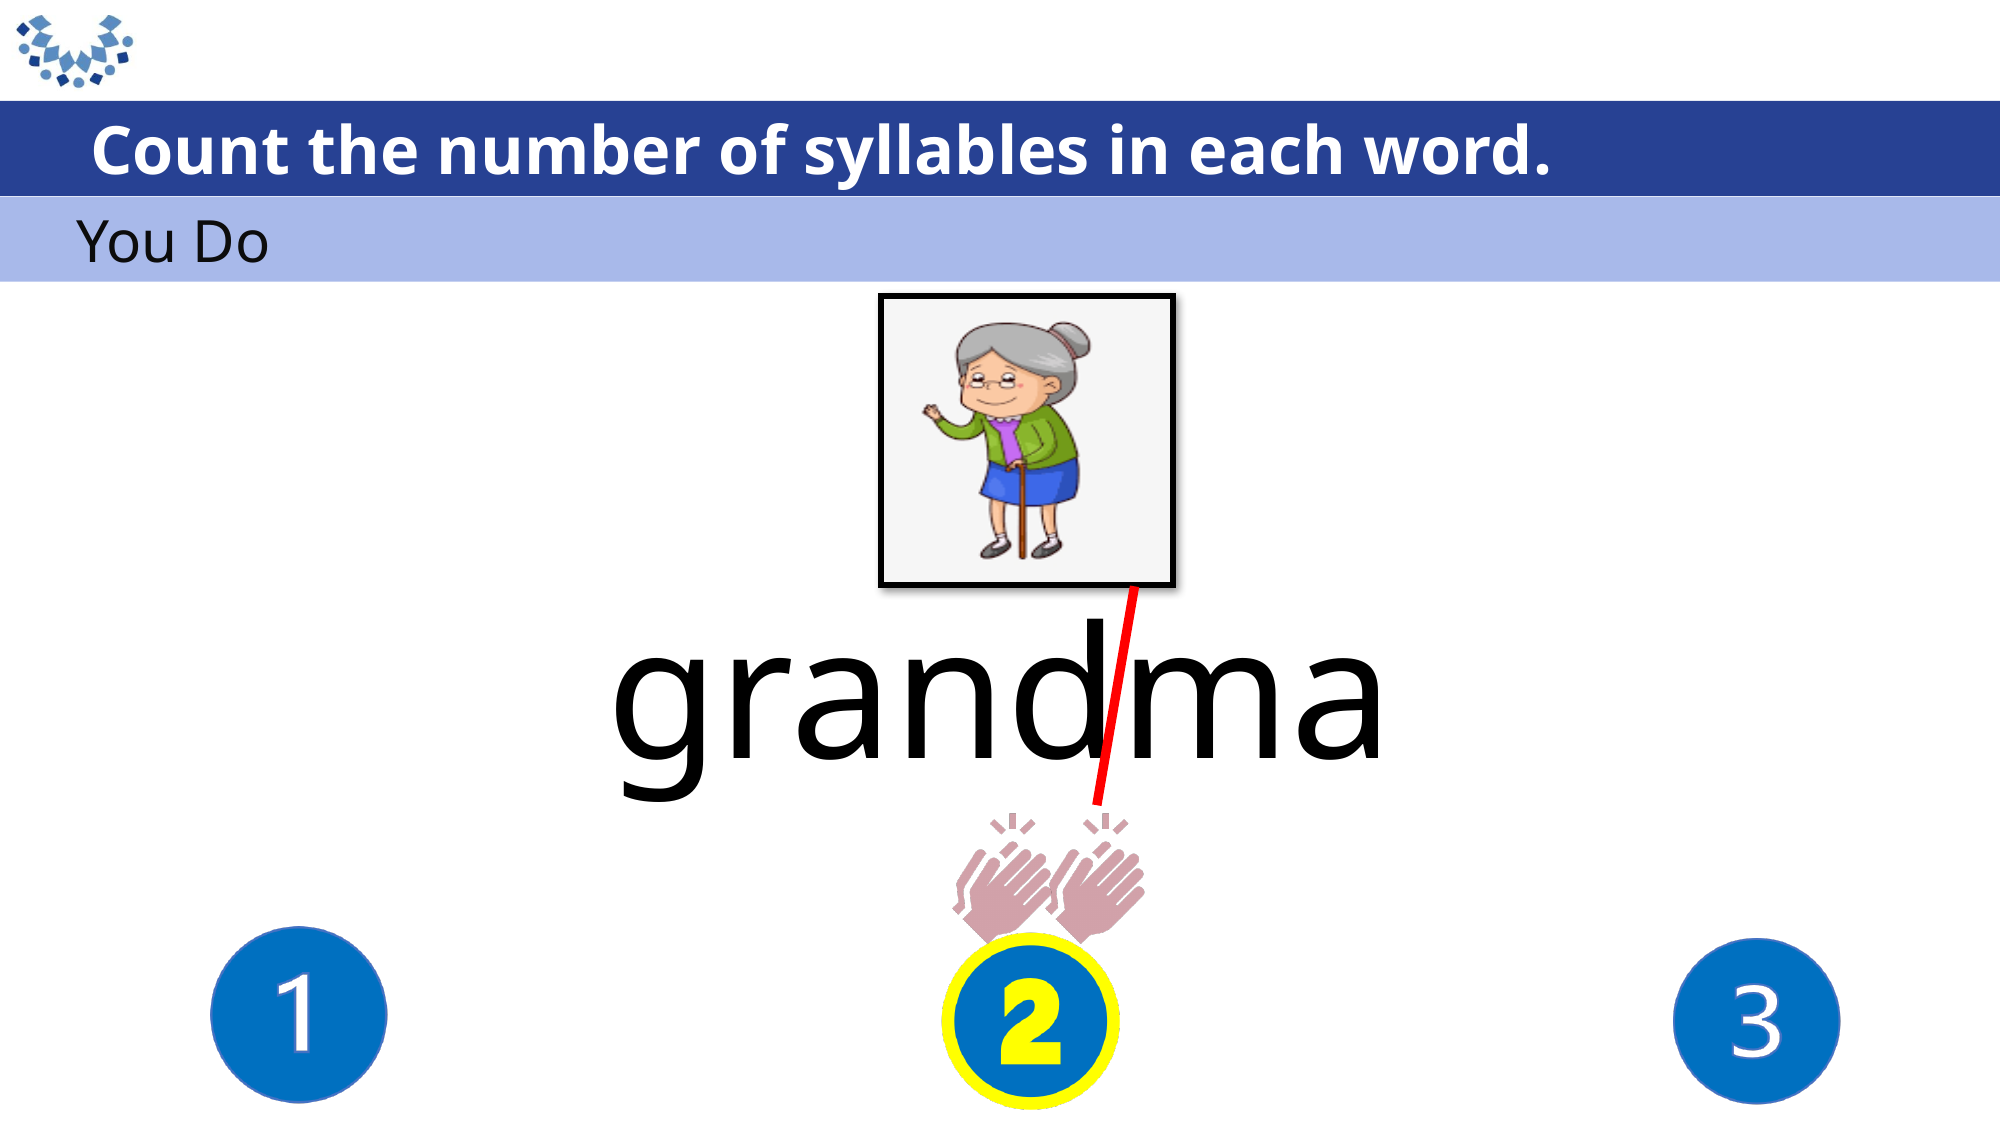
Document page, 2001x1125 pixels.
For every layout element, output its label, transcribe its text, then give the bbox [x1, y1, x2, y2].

text_box grandma [1135, 567, 1575, 803]
text_box You Do [0, 196, 2000, 282]
picture [1652, 917, 1861, 1125]
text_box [1096, 586, 1135, 802]
picture [884, 299, 1170, 583]
text_box Count the number of syllables in each word. [0, 100, 2000, 196]
picture [188, 904, 409, 1125]
text_box grandma [425, 567, 1096, 803]
picture [926, 802, 1170, 1125]
picture [8, 15, 138, 92]
